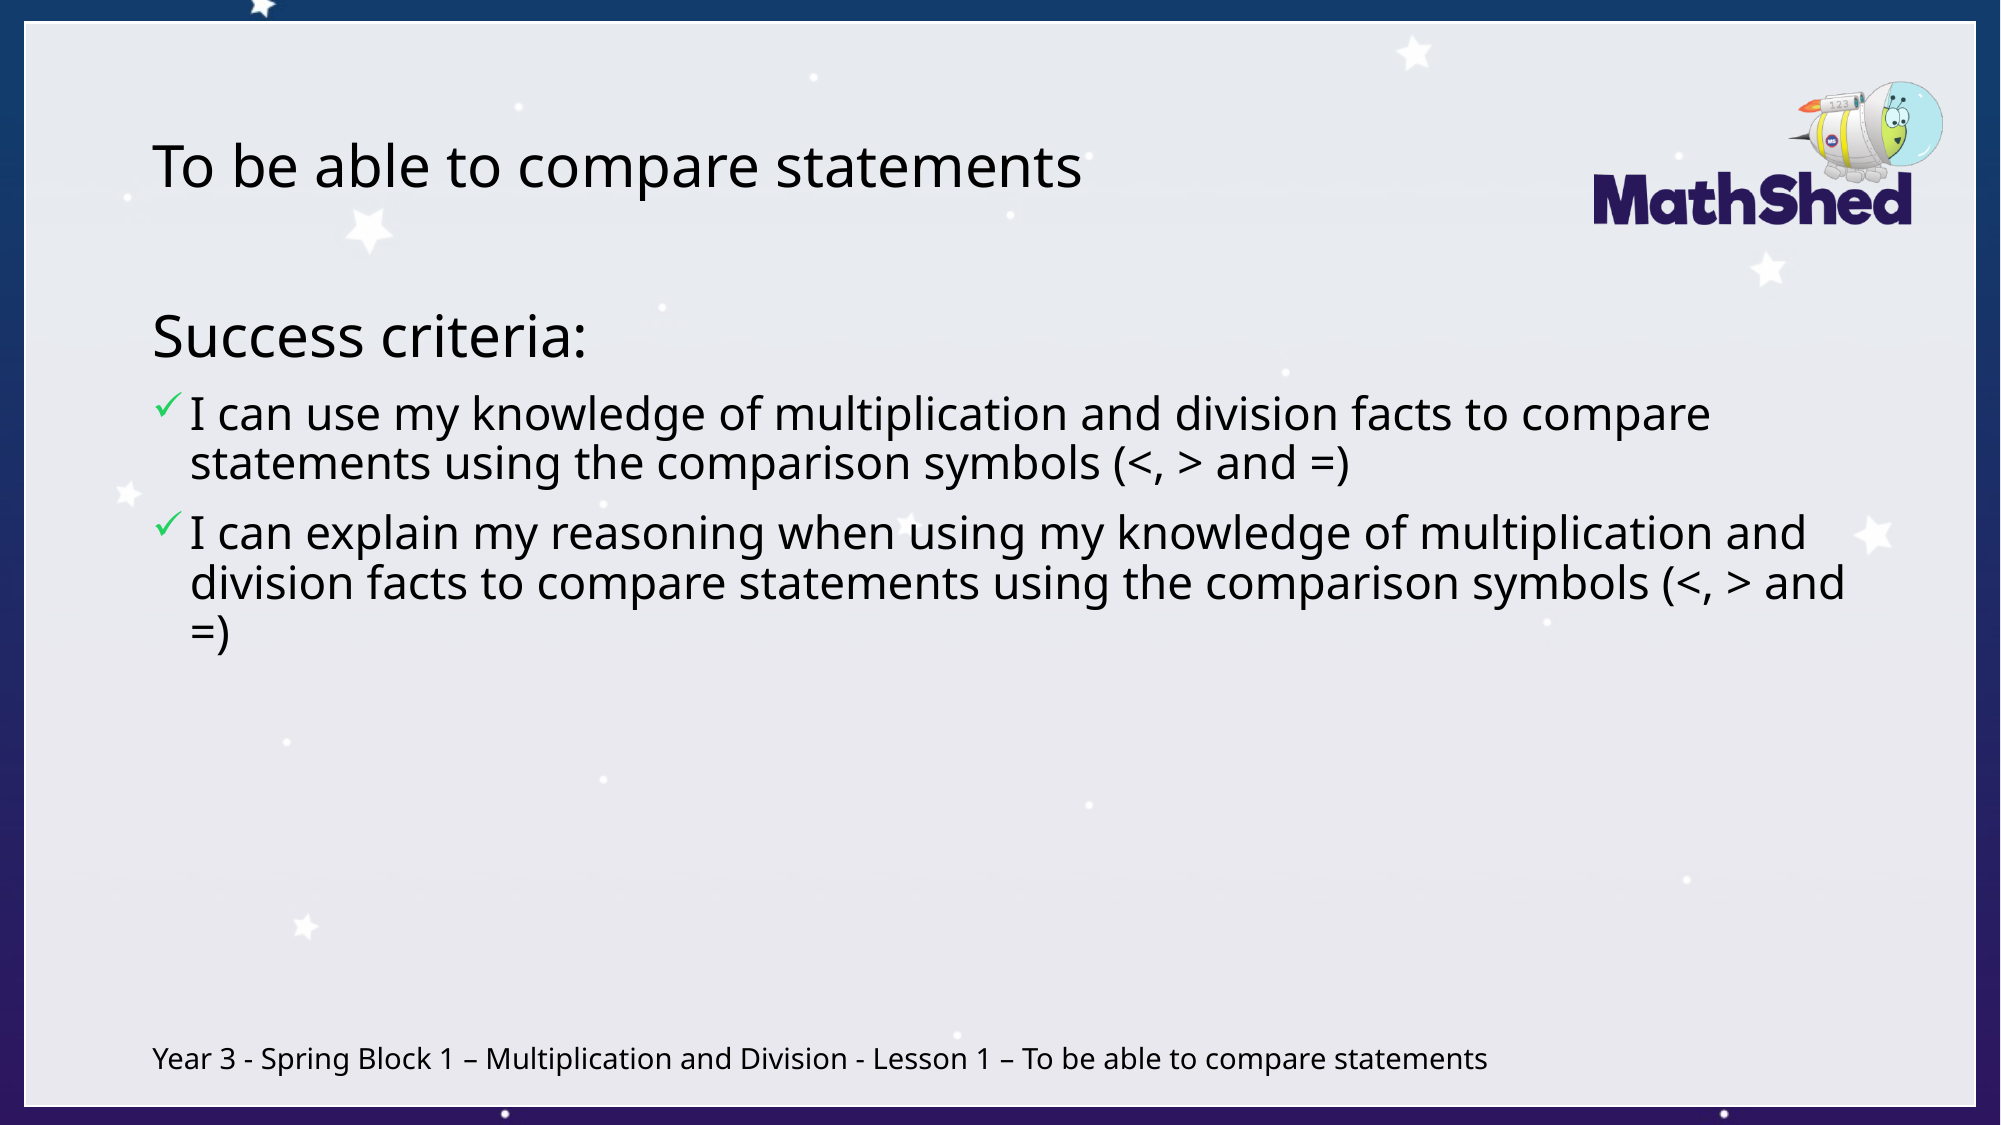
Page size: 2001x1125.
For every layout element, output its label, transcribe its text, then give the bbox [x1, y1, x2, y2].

list Success criteria: I can use my knowledge of multiplication and division facts to compare statements using the comparison symbols (<, > and =) I can explain my reasoning when using my knowledge of multiplication and division facts to compare statements using the comparison symbols (<, > and =) [137, 299, 1898, 1014]
picture [0, 0, 2001, 1125]
footer Year 3 - Spring Block 1 – Multiplication and Division - Lesson 1 – To be able to compare statements [137, 1033, 2000, 1093]
title To be able to compare statements [137, 59, 1578, 278]
